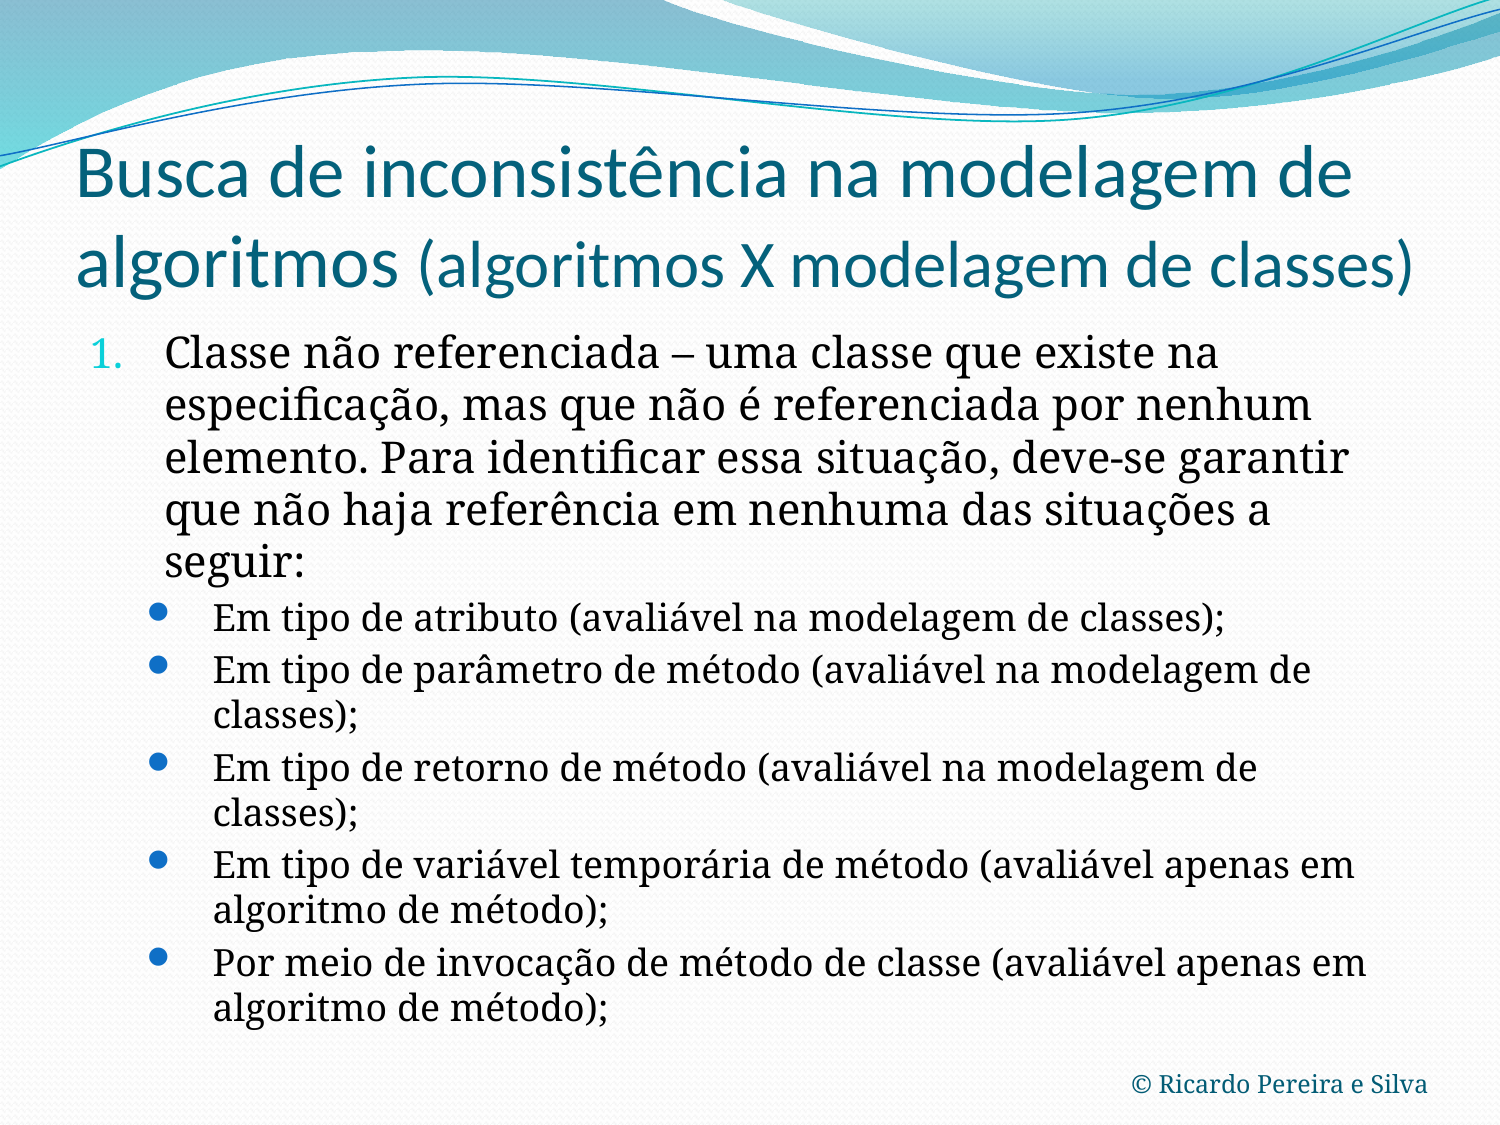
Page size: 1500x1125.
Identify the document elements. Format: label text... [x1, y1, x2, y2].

footer © Ricardo Pereira e Silva [1101, 1042, 1429, 1103]
title Busca de inconsistência na modelagem de algoritmos (algoritmos X modelagem de classes) [75, 115, 1425, 303]
list Classe não referenciada – uma classe que existe na especificação, mas que não é referenciada por nenhum elemento. Para identificar essa situação, deve-se garantir que não haja referência em nenhuma das situações a seguir: Em tipo de atributo (avaliável na modelagem de classes); Em tipo de parâmetro de método (avaliável na modelagem de classes); Em tipo de retorno de método (avaliável na modelagem de classes); Em tipo de variável temporária de método (avaliável apenas em algoritmo de método); Por meio de invocação de método de classe (avaliável apenas em algoritmo de método); [75, 317, 1425, 1038]
